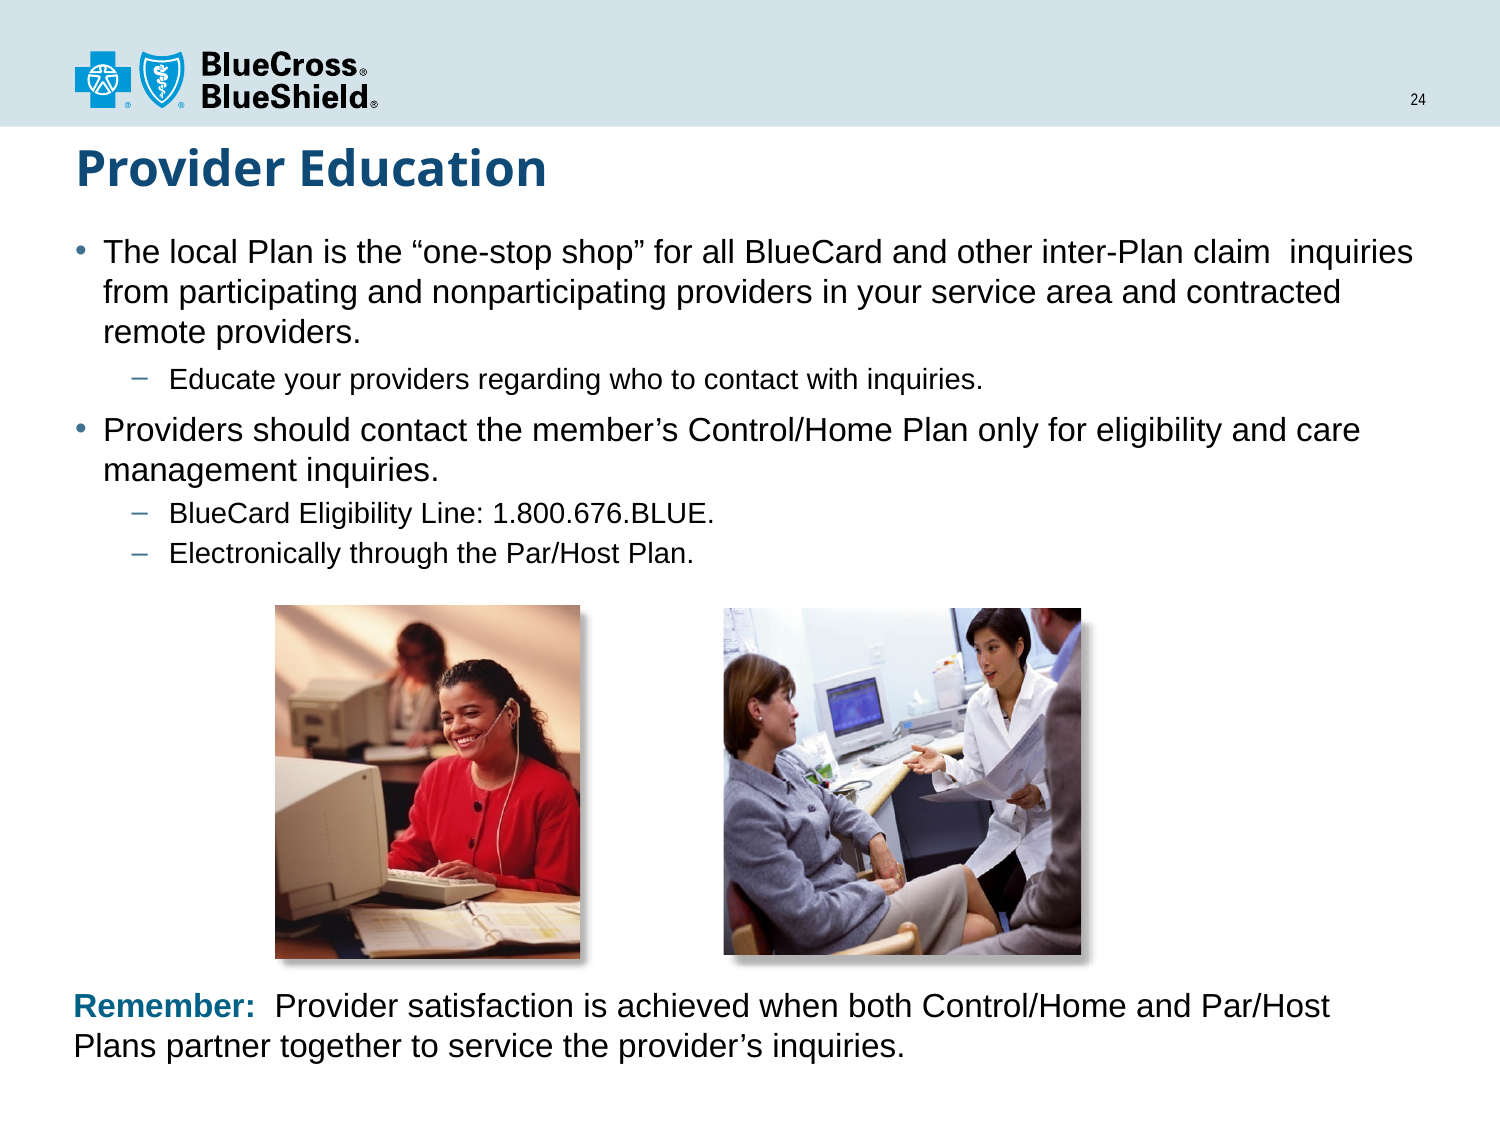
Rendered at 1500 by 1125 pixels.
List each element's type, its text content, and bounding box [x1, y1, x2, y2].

picture [124, 101, 131, 109]
text_box Remember: Provider satisfaction is achieved when both Control/Home and Par/Host Plans partner together to service the provider’s inquiries. [38, 971, 1388, 1078]
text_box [273, 604, 1103, 975]
picture [178, 101, 185, 109]
title Provider Education [75, 126, 1425, 238]
list The local Plan is the “one-stop shop” for all BlueCard and other inter-Plan claim inquiries from participating and nonparticipating providers in your service area and contracted remote providers. Educate your providers regarding who to contact with inquiries. Providers should contact the member’s Control/Home Plan only for eligibility and care management inquiries. BlueCard Eligibility Line: 1.800.676.BLUE. Electronically through the Par/Host Plan. [75, 222, 1451, 1064]
